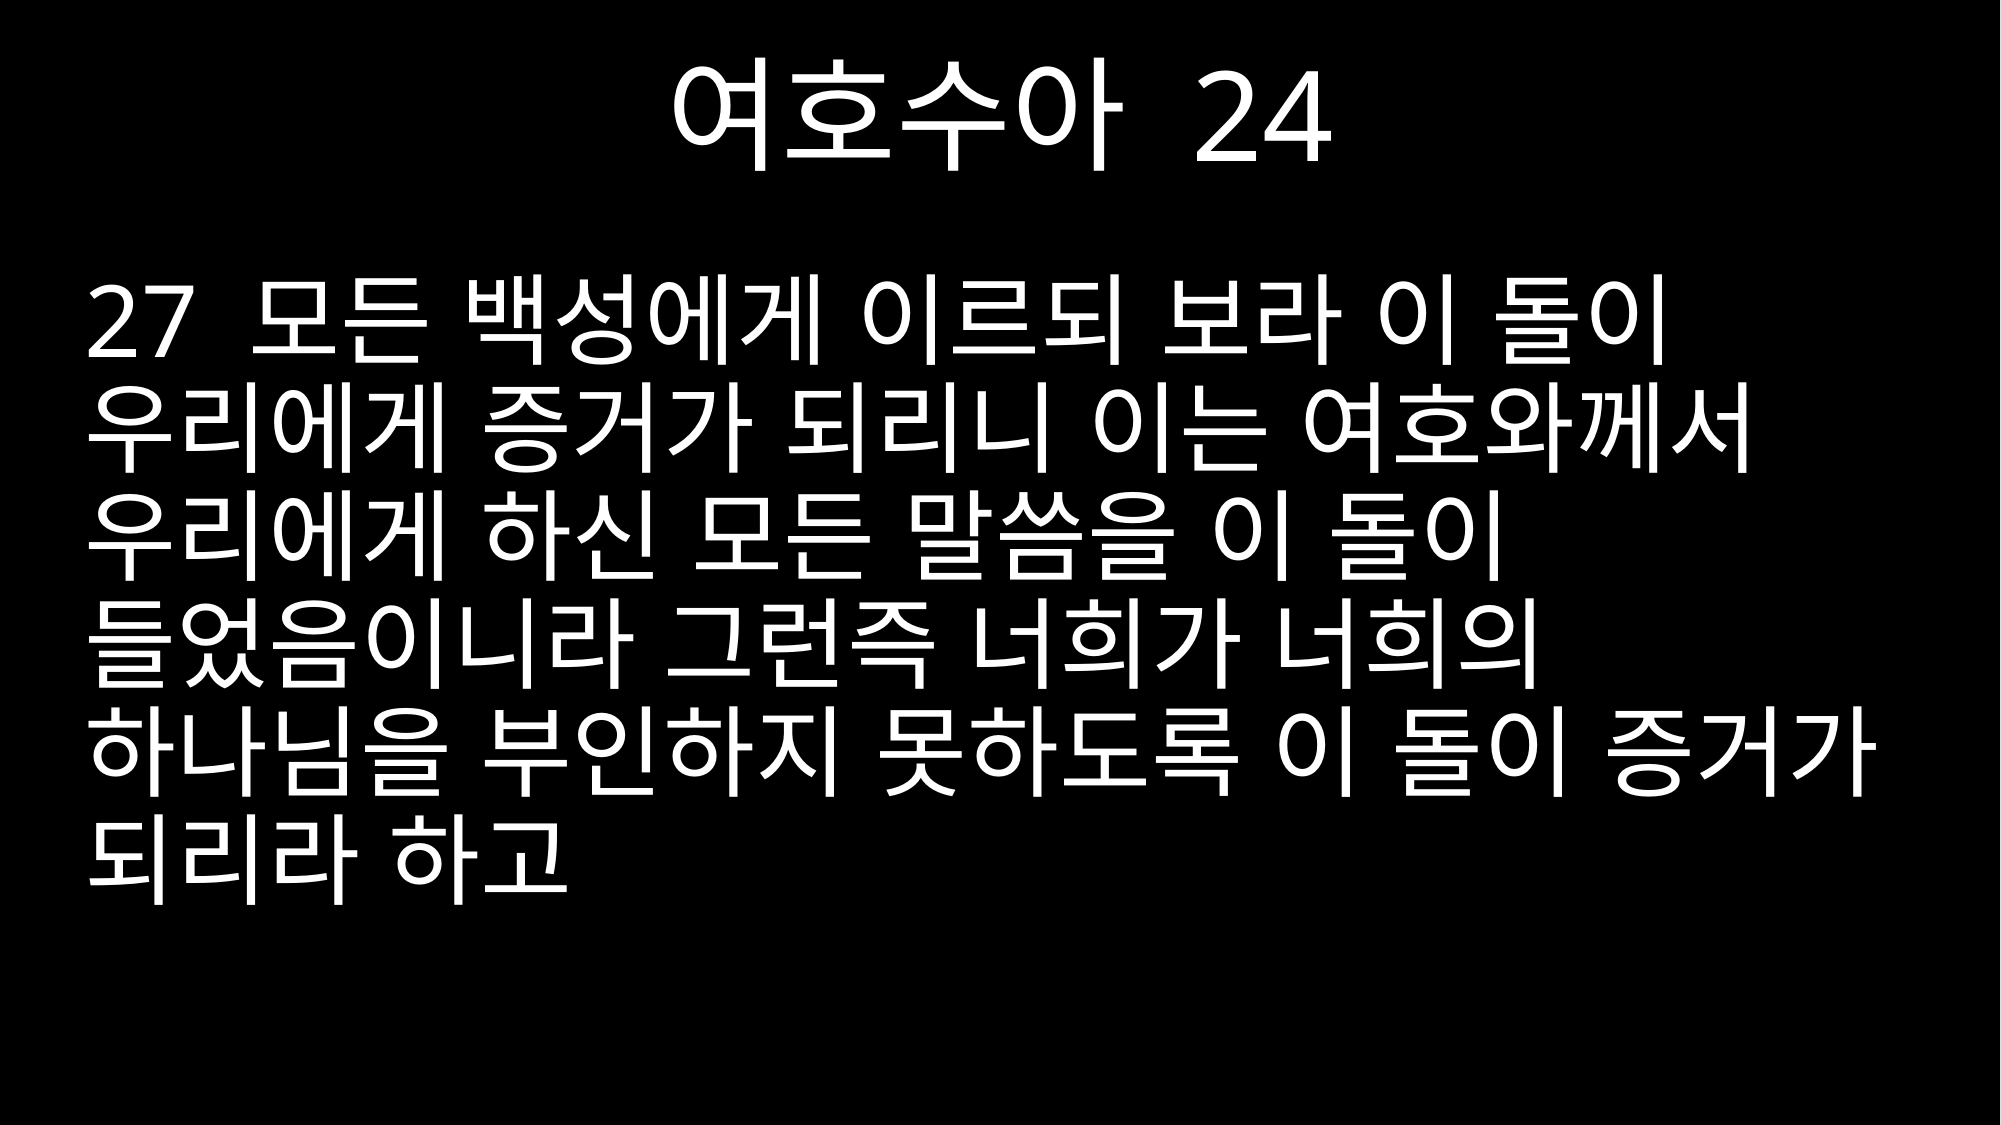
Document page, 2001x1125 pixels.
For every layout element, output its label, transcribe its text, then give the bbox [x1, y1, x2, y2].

footer 여호수아 24 [0, 32, 2000, 192]
list 27 모든 백성에게 이르되 보라 이 돌이 우리에게 증거가 되리니 이는 여호와께서 우리에게 하신 모든 말씀을 이 돌이 들었음이니라 그런즉 너희가 너희의 하나님을 부인하지 못하도록 이 돌이 증거가 되리라 하고 [69, 263, 1953, 423]
picture [0, 0, 2001, 1125]
